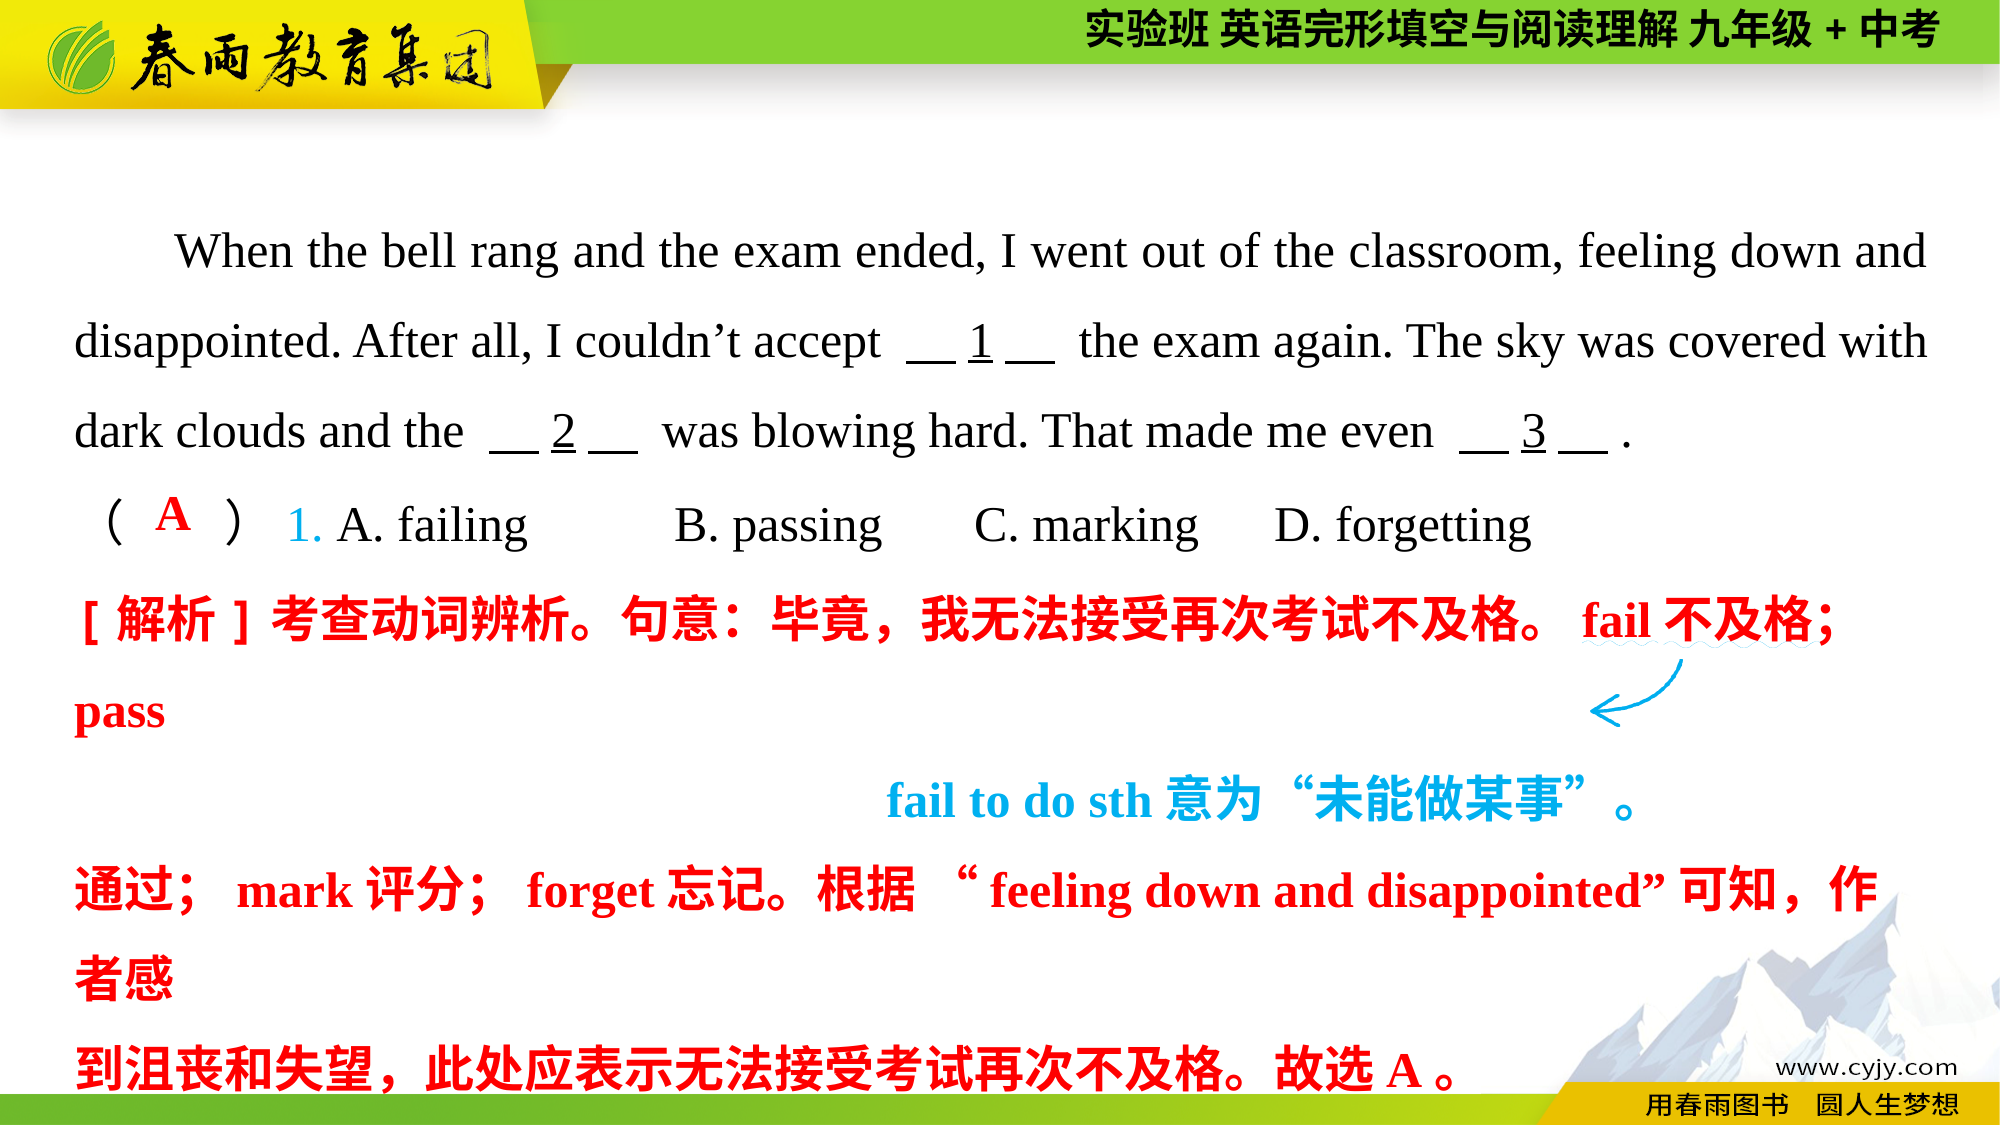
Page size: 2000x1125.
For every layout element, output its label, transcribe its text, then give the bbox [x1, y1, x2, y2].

text_box [解析]考查动词辨析。句意：毕竟，我无法接受再次考试不及格。fail不及格；pass fail to do sth意为“未能做某事”。 通过；mark评分；forget忘记。根据 “feeling down and disappointed”可知，作者感 到沮丧和失望，此处应表示无法接受考试再次不及格。故选A。 [59, 549, 1944, 1105]
text_box （ ）1. A. failing B. passing C. marking D. forgetting [59, 454, 1944, 549]
list When the bell rang and the exam ended, I went out of the classroom, feeling down and disappointed. After all, I couldn’t accept 1 the exam again. The sky was covered with dark clouds and the 2 was blowing hard. That made me even 3 . [59, 179, 1944, 454]
picture [0, 0, 2000, 1125]
